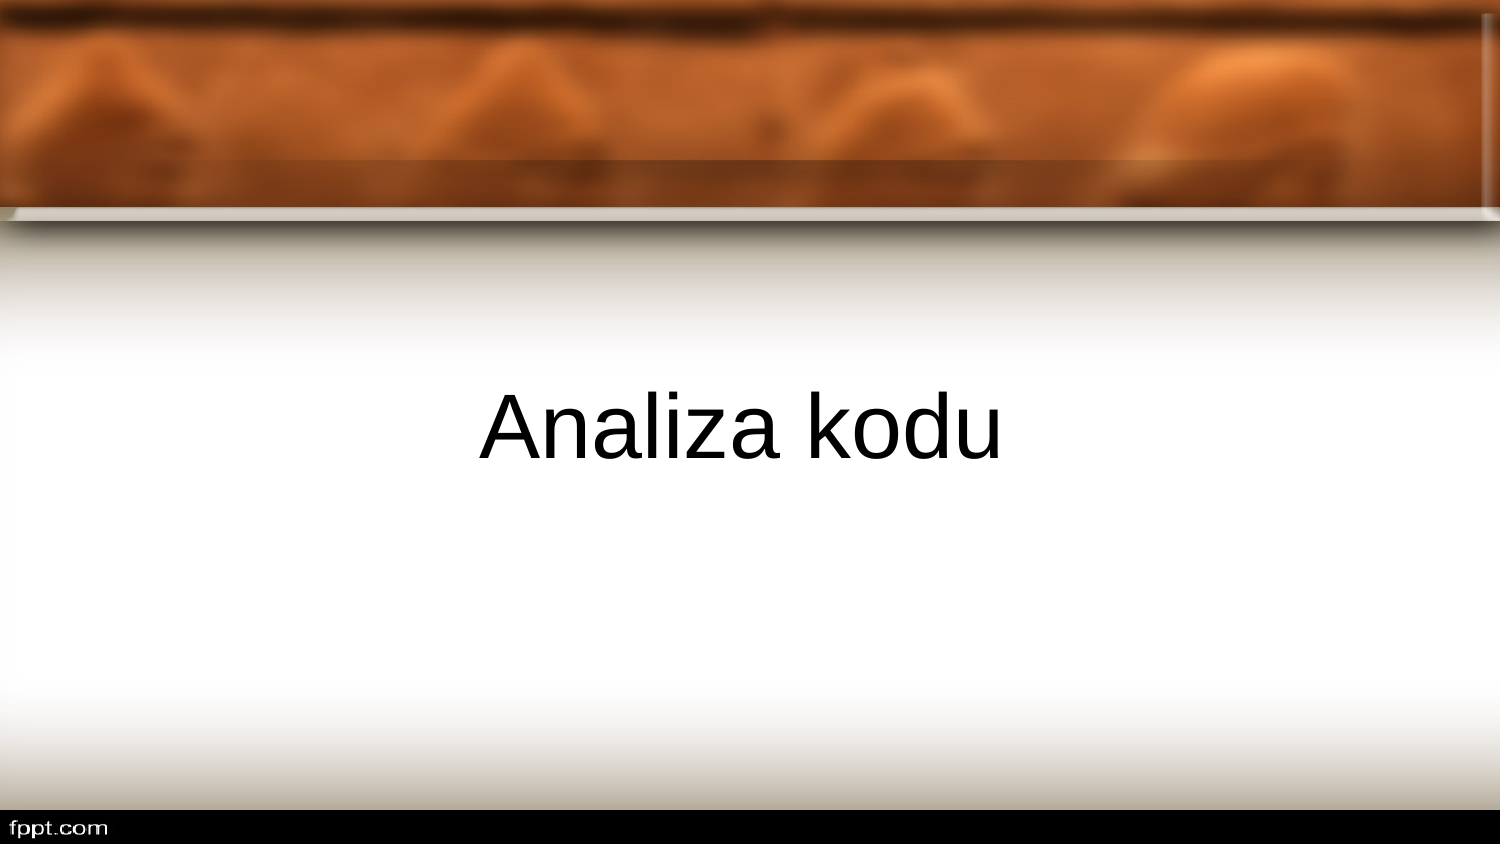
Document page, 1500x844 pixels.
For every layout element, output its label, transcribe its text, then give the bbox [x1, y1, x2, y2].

picture [0, 0, 1500, 844]
title Analiza kodu [67, 351, 1418, 493]
